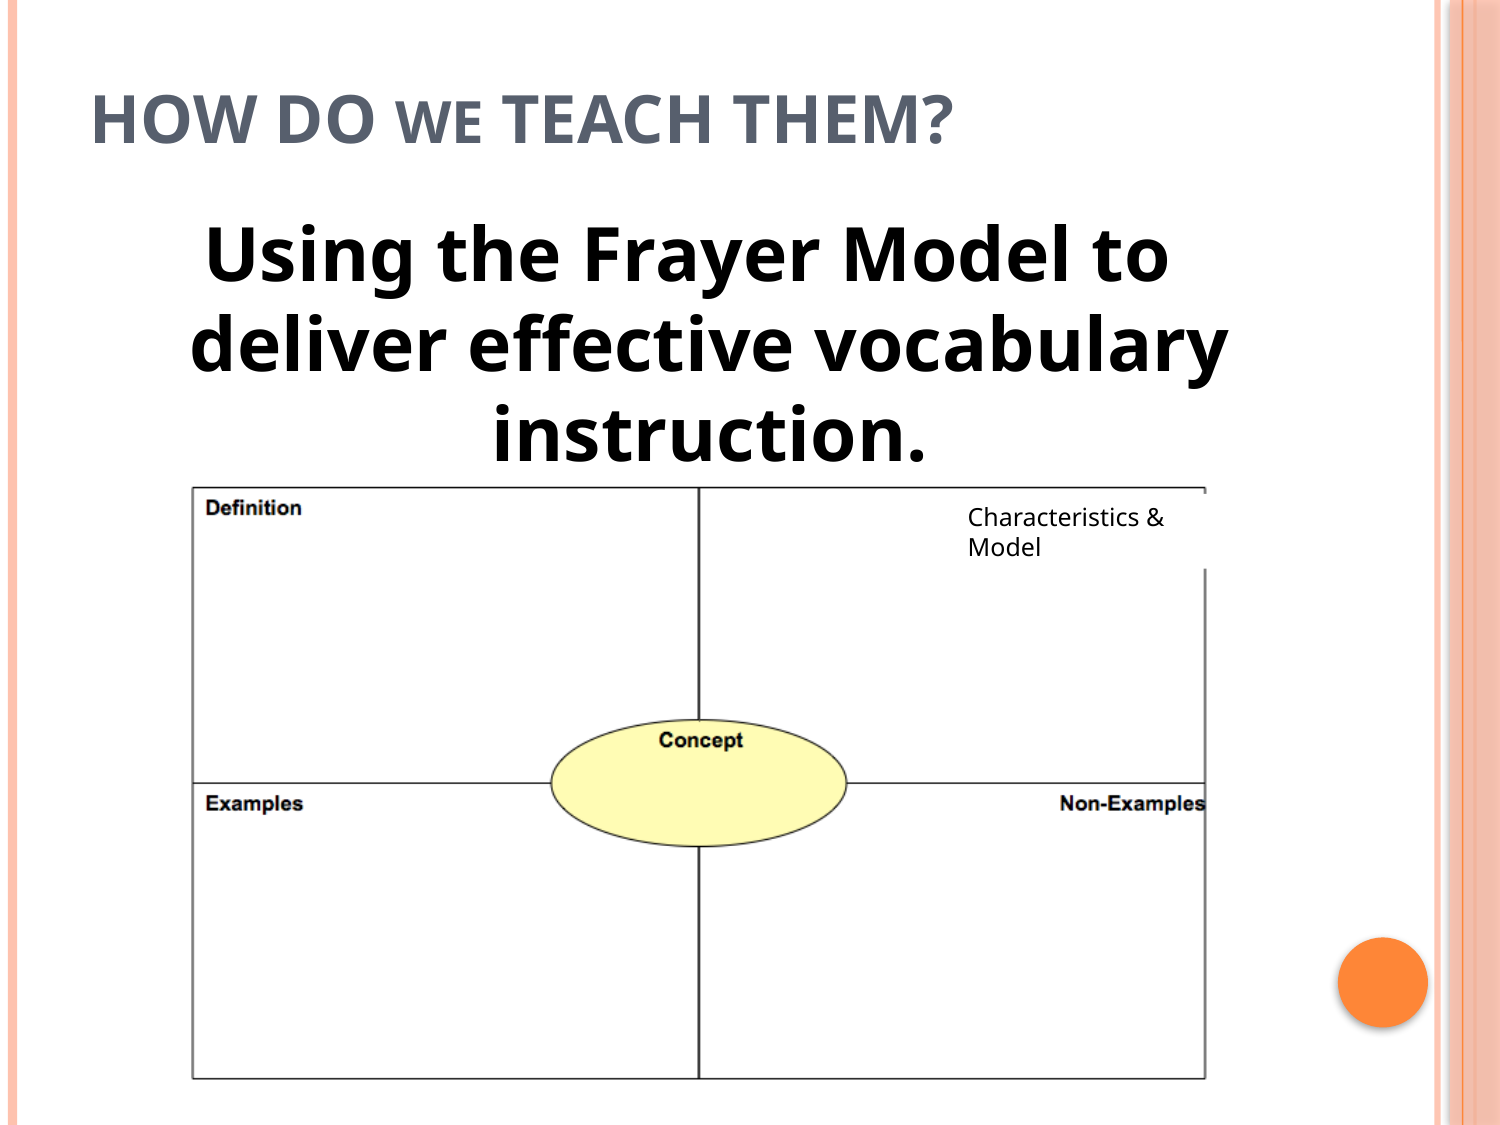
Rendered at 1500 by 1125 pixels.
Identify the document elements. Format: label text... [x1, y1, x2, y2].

list Using the Frayer Model to deliver effective vocabulary instruction. [75, 198, 1300, 1062]
title How do WE teach them? [75, 45, 1300, 165]
picture [182, 473, 1226, 1106]
